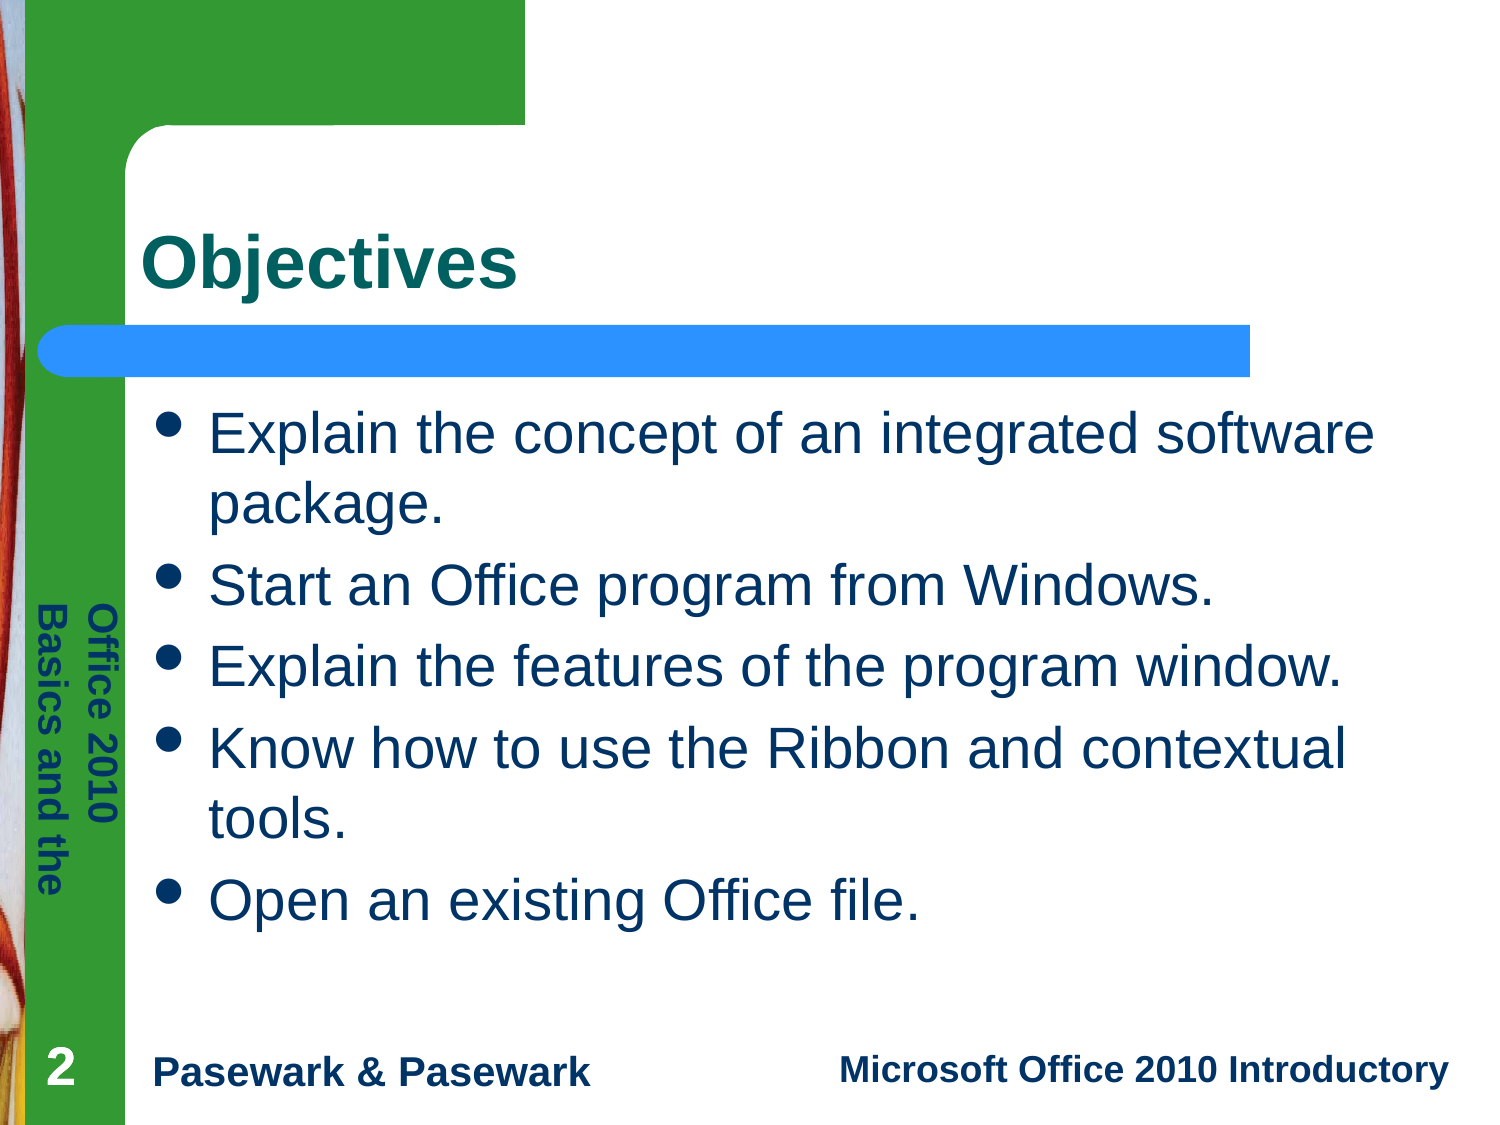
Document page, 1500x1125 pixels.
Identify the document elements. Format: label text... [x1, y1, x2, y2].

list Explain the concept of an integrated software package. Start an Office program from Windows. Explain the features of the program window. Know how to use the Ribbon and contextual tools. Open an existing Office file. [137, 387, 1400, 999]
title Objectives [124, 124, 1426, 313]
text_box 2 [13, 1023, 111, 1105]
picture [0, 0, 25, 1125]
